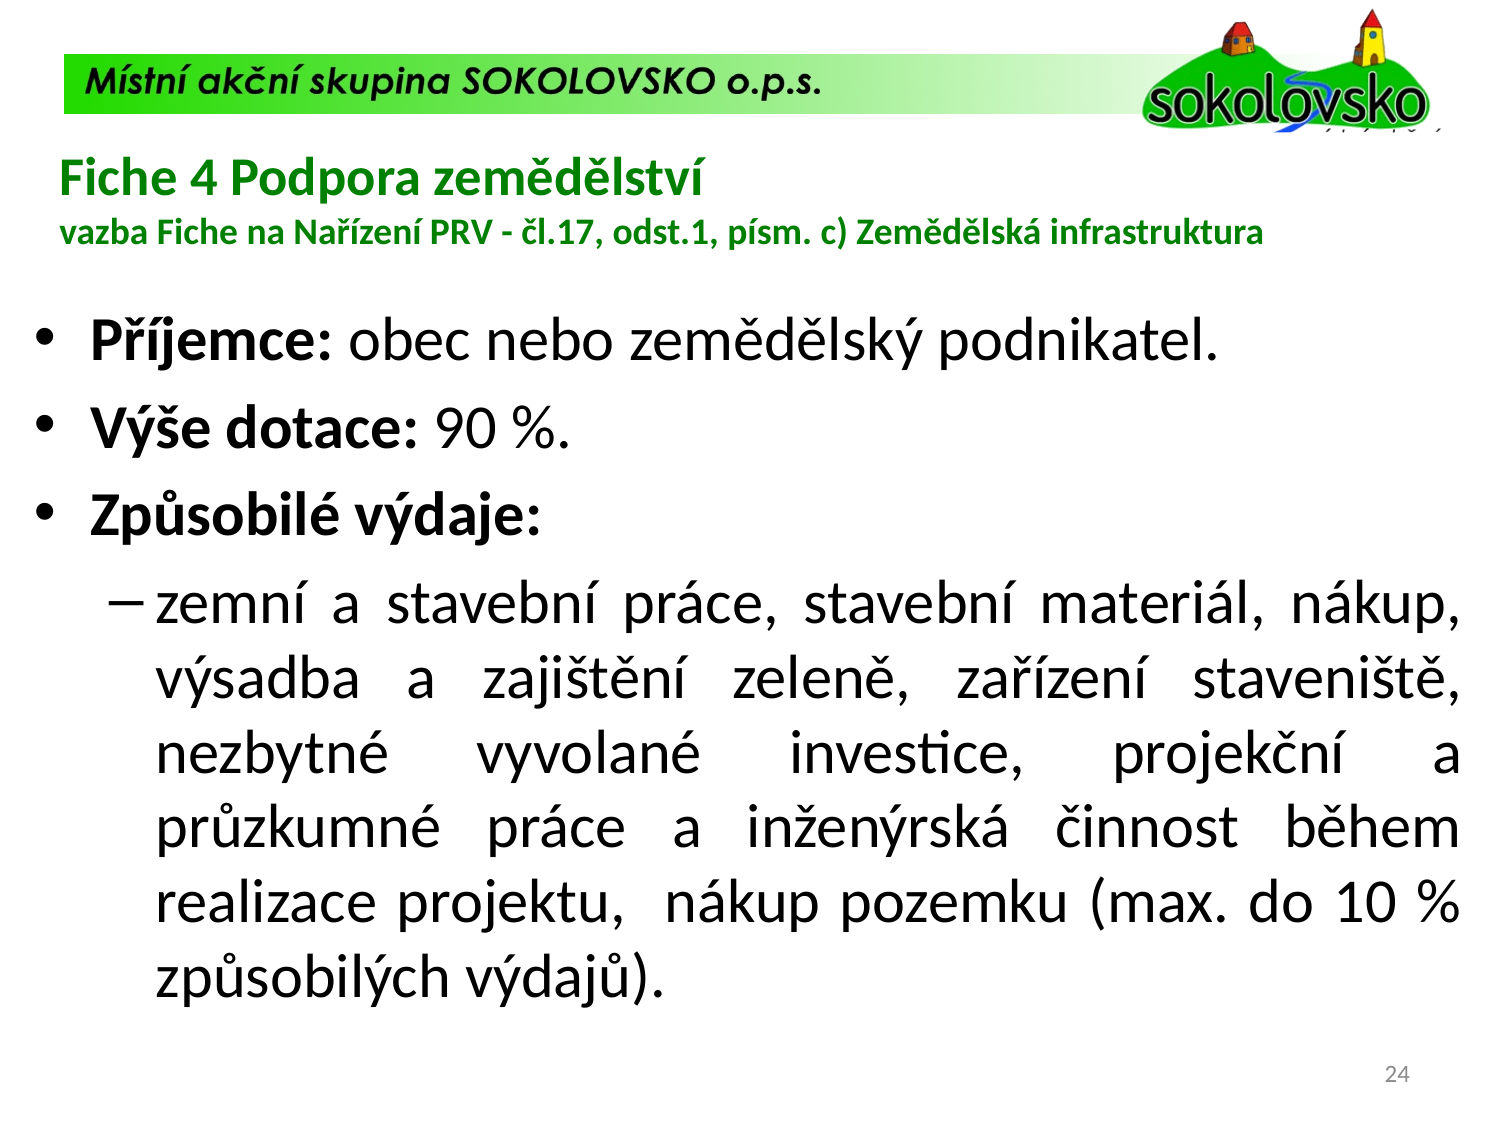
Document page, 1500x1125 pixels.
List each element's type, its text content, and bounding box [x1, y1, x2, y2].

list Příjemce: obec nebo zemědělský podnikatel. Výše dotace: 90 %. Způsobilé výdaje: zemní a stavební práce, stavební materiál, nákup, výsadba a zajištění zeleně, zařízení staveniště, nezbytné vyvolané investice, projekční a průzkumné práce a inženýrská činnost během realizace projektu, nákup pozemku (max. do 10 % způsobilých výdajů). [18, 290, 1478, 1125]
picture [64, 0, 1455, 197]
title Fiche 4 Podpora zemědělství vazba Fiche na Nařízení PRV - čl.17, odst.1, písm. c) Zemědělská infrastruktura [44, 132, 1454, 261]
slide_number 24 [1074, 1042, 1425, 1103]
